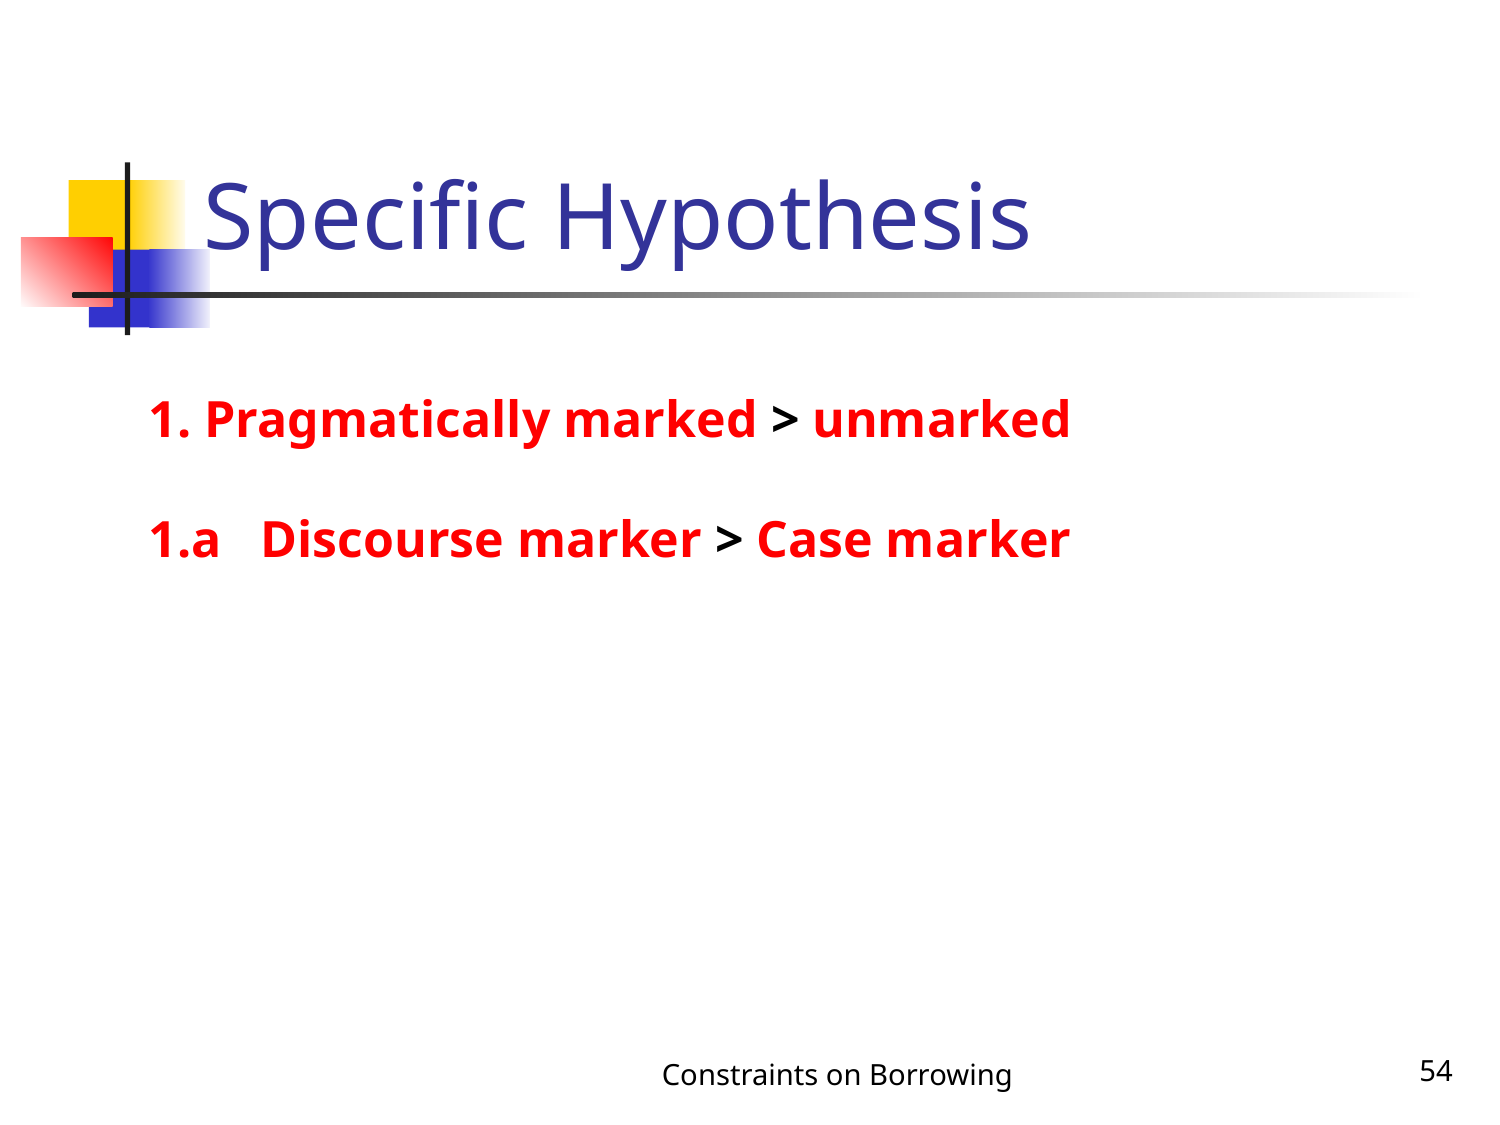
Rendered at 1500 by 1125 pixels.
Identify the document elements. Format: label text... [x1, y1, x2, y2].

title Specific Hypothesis [188, 34, 1468, 276]
slide_number 54 [1154, 1023, 1468, 1100]
footer Constraints on Borrowing [599, 1023, 1076, 1100]
text_box 1. Pragmatically marked > unmarked 1.a Discourse marker > Case marker [133, 380, 1238, 636]
